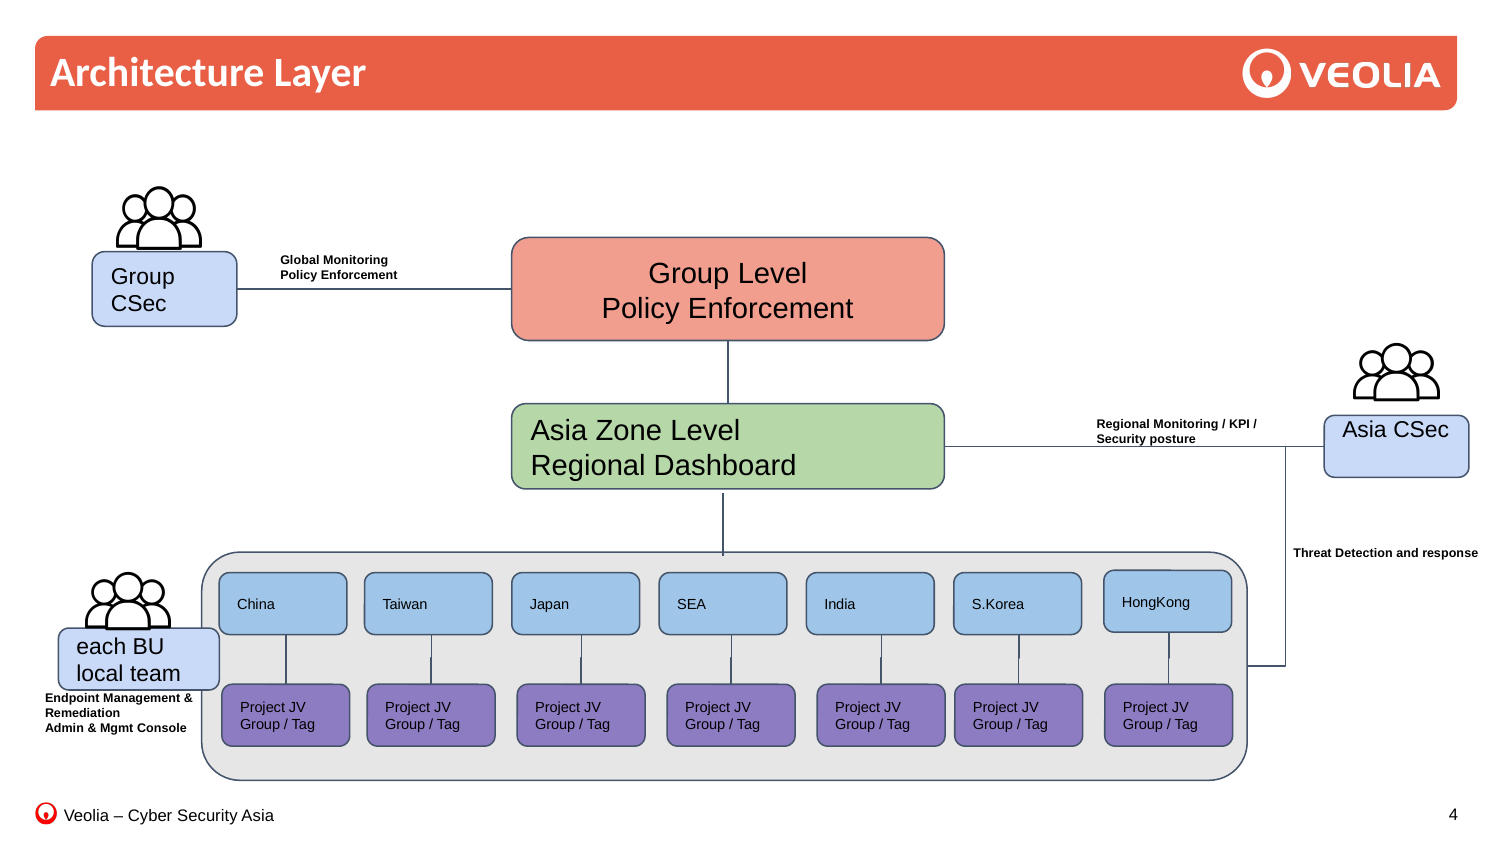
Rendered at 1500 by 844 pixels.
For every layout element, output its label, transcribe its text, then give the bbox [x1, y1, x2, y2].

picture [1353, 329, 1440, 415]
text_box [201, 552, 1248, 781]
text_box Global Monitoring Policy Enforcement [265, 237, 484, 288]
text_box Endpoint Management & Remediation Admin & Mgmt Console [30, 675, 248, 719]
text_box HongKong [1103, 570, 1232, 633]
text_box Project JV Group / Tag [367, 684, 496, 747]
text_box Asia CSec [1324, 415, 1469, 478]
text_box Project JV Group / Tag [817, 684, 946, 747]
text_box Project JV Group / Tag [517, 684, 646, 747]
text_box Japan [511, 572, 640, 635]
text_box SEA [659, 572, 787, 635]
text_box Taiwan [364, 572, 493, 635]
text_box Project JV Group / Tag [221, 684, 350, 747]
text_box Group CSec [92, 251, 237, 327]
text_box S.Korea [953, 572, 1082, 635]
picture [84, 558, 171, 645]
text_box Regional Monitoring / KPI / Security posture [1081, 400, 1300, 444]
text_box Asia Zone Level Regional Dashboard [511, 403, 945, 489]
text_box Project JV Group / Tag [1104, 684, 1233, 747]
text_box India [806, 572, 935, 635]
text_box Project JV Group / Tag [954, 684, 1083, 747]
text_box each BU local team [58, 628, 220, 675]
text_box Threat Detection and response [1329, 530, 1497, 573]
text_box Group Level Policy Enforcement [511, 237, 945, 341]
text_box China [219, 572, 347, 635]
text_box Project JV Group / Tag [667, 684, 796, 747]
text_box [1246, 446, 1325, 667]
title Architecture Layer [35, 36, 1457, 111]
picture [116, 171, 202, 265]
picture [35, 802, 57, 825]
